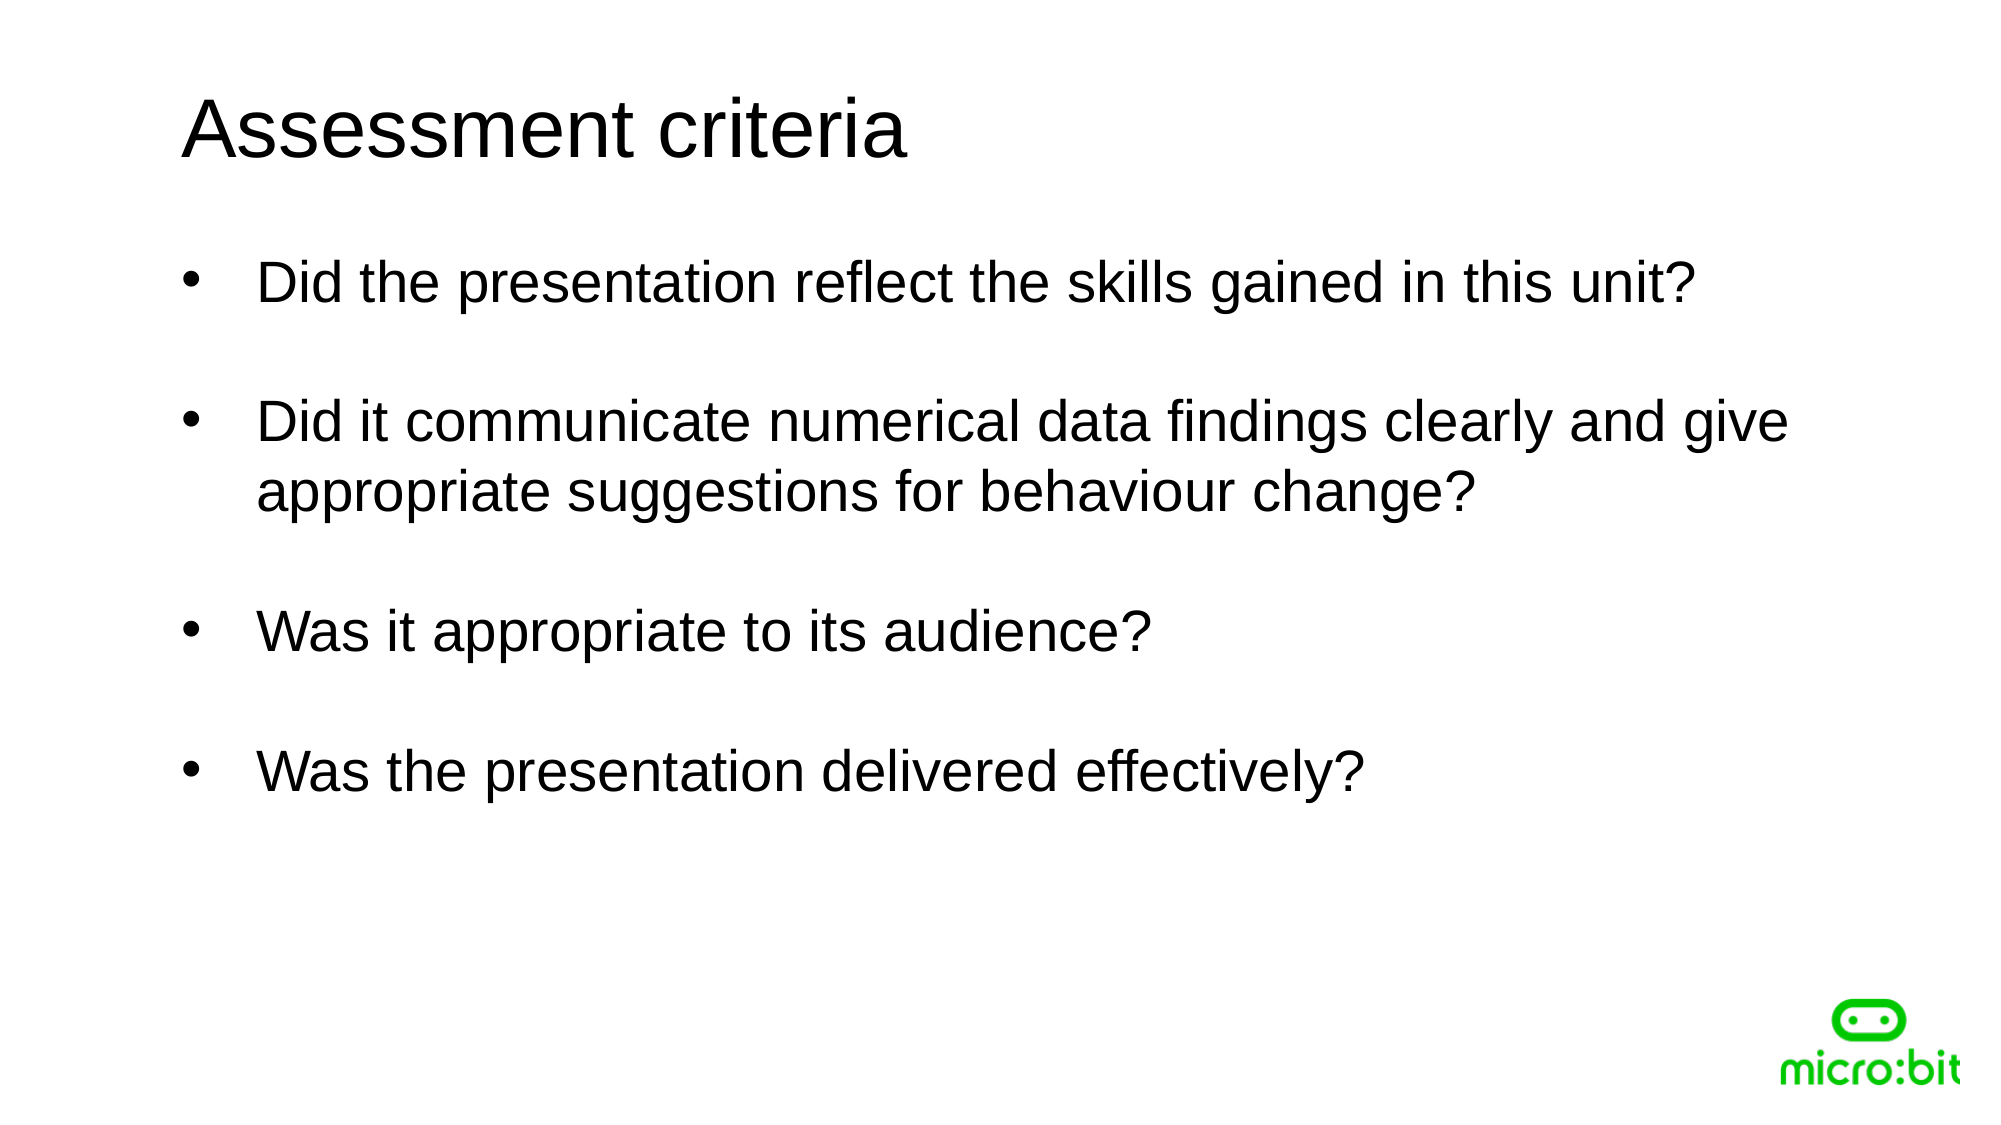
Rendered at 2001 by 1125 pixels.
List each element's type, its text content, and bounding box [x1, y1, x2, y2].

picture [1780, 998, 1960, 1086]
text_box Assessment criteria Did the presentation reflect the skills gained in this unit? Did it communicate numerical data findings clearly and give appropriate suggestions for behaviour change? Was it appropriate to its audience? Was the presentation delivered effectively? [166, 60, 1918, 884]
